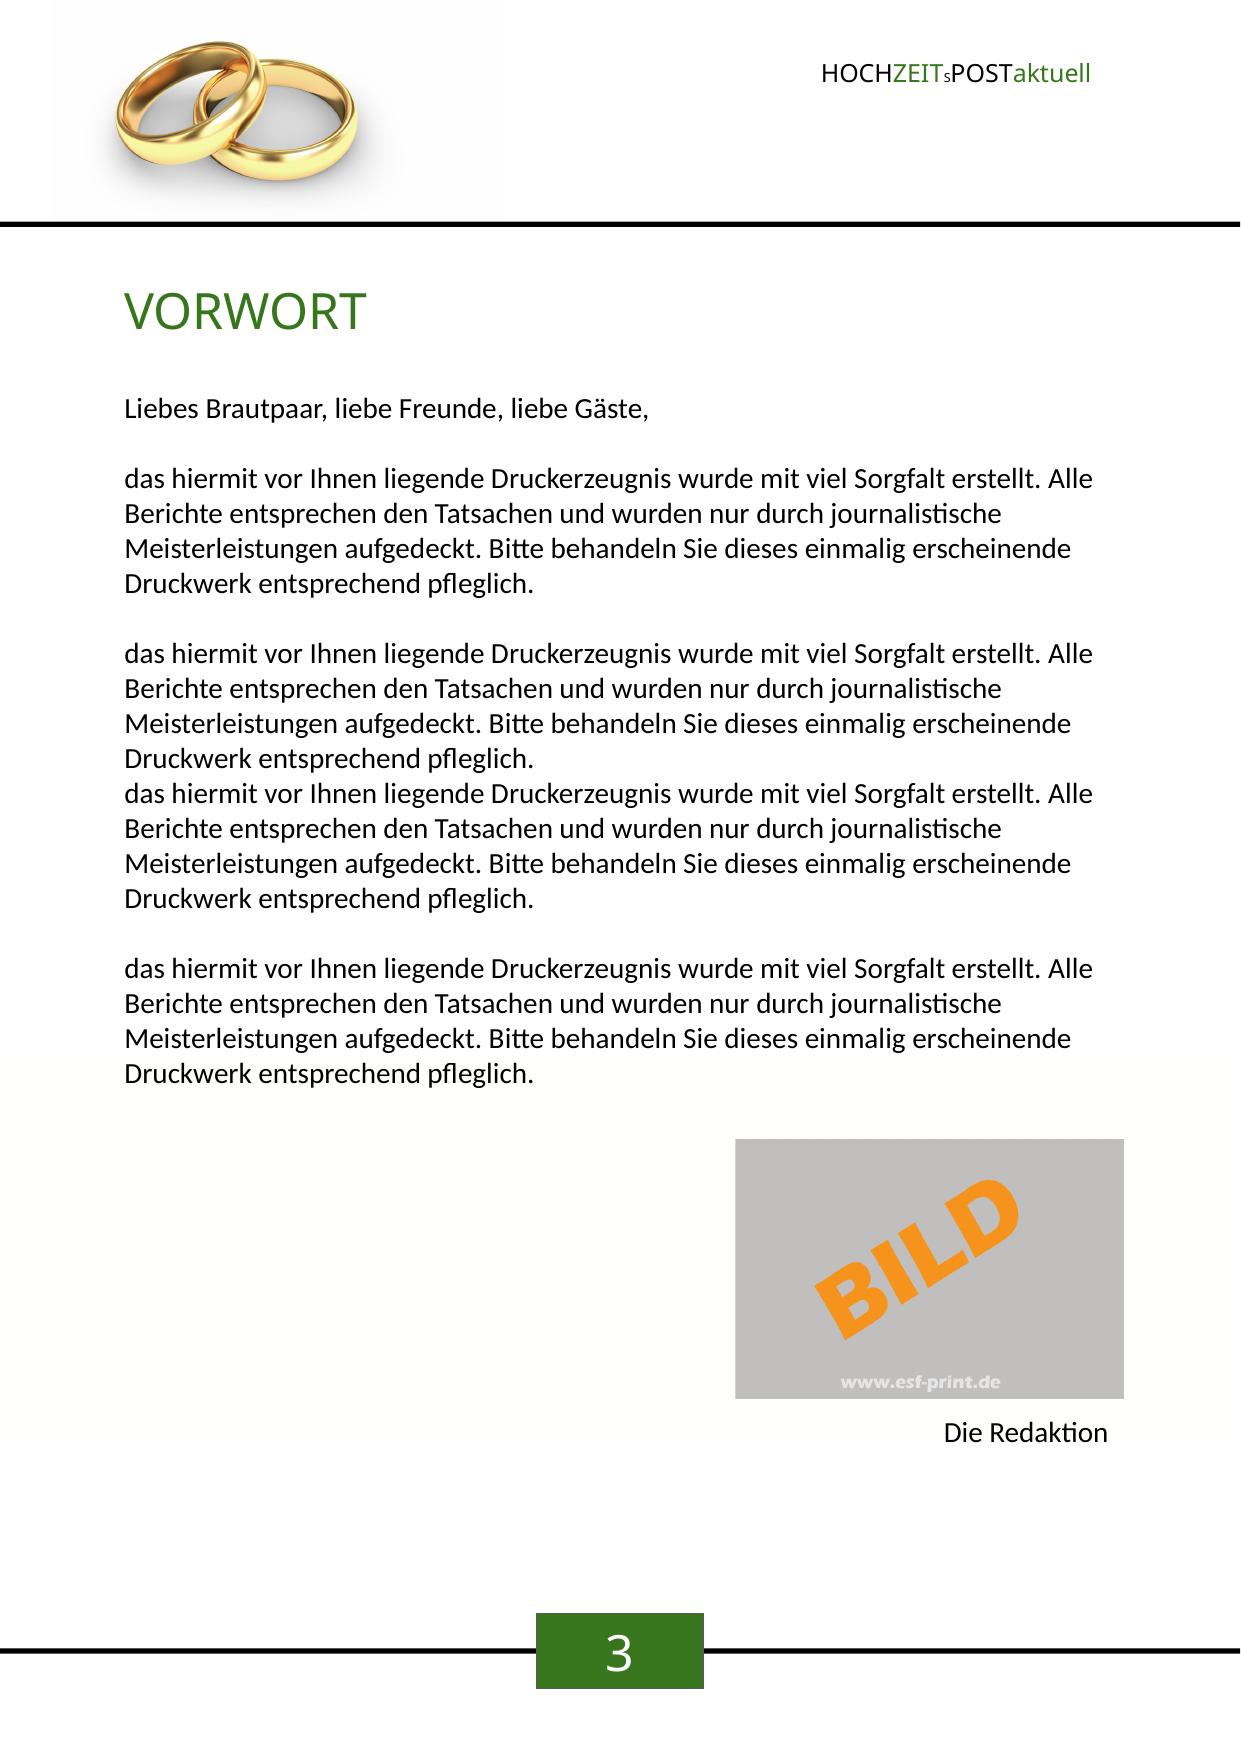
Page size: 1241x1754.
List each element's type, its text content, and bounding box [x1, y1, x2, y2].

text_box VORWORT [109, 264, 444, 374]
text_box Liebes Brautpaar, liebe Freunde, liebe Gäste, das hiermit vor Ihnen liegende Druckerzeugnis wurde mit viel Sorgfalt erstellt. Alle Berichte entsprechen den Tatsachen und wurden nur durch journalistische Meisterleistungen aufgedeckt. Bitte behandeln Sie dieses einmalig erscheinende Druckwerk entsprechend pfleglich. das hiermit vor Ihnen liegende Druckerzeugnis wurde mit viel Sorgfalt erstellt. Alle Berichte entsprechen den Tatsachen und wurden nur durch journalistische Meisterleistungen aufgedeckt. Bitte behandeln Sie dieses einmalig erscheinende Druckwerk entsprechend pfleglich. das hiermit vor Ihnen liegende Druckerzeugnis wurde mit viel Sorgfalt erstellt. Alle Berichte entsprechen den Tatsachen und wurden nur durch journalistische Meisterleistungen aufgedeckt. Bitte behandeln Sie dieses einmalig erscheinende Druckwerk entsprechend pfleglich. das hiermit vor Ihnen liegende Druckerzeugnis wurde mit viel Sorgfalt erstellt. Alle Berichte entsprechen den Tatsachen und wurden nur durch journalistische Meisterleistungen aufgedeckt. Bitte behandeln Sie dieses einmalig erscheinende Druckwerk entsprechend pfleglich. [109, 374, 1124, 1056]
text_box [0, 221, 47, 227]
text_box HOCHZEITSPOSTaktuell [772, 42, 1107, 126]
text_box [704, 1648, 1241, 1654]
text_box [0, 1648, 536, 1654]
picture [0, 1057, 1241, 1447]
picture [51, 0, 502, 222]
text_box 3 [536, 1613, 704, 1689]
text_box [505, 221, 1241, 227]
